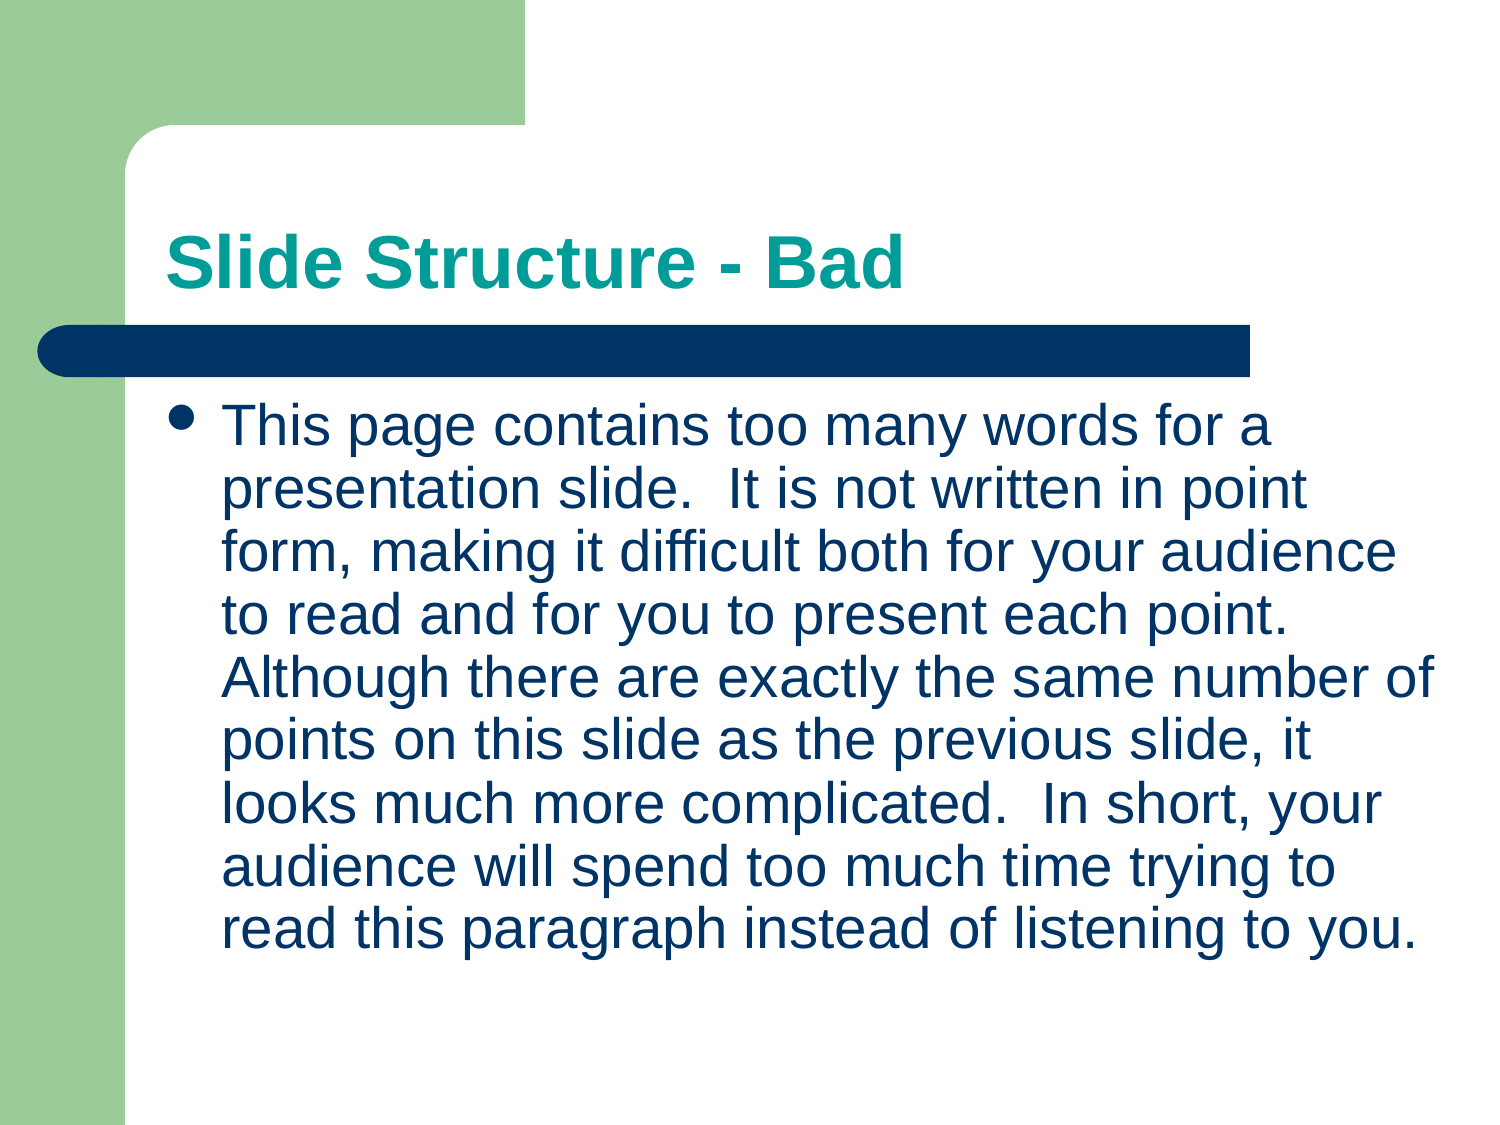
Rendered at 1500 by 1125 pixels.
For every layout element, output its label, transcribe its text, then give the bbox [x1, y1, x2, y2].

title Slide Structure - Bad [150, 125, 1463, 313]
list This page contains too many words for a presentation slide. It is not written in point form, making it difficult both for your audience to read and for you to present each point. Although there are exactly the same number of points on this slide as the previous slide, it looks much more complicated. In short, your audience will spend too much time trying to read this paragraph instead of listening to you. [150, 387, 1463, 1000]
